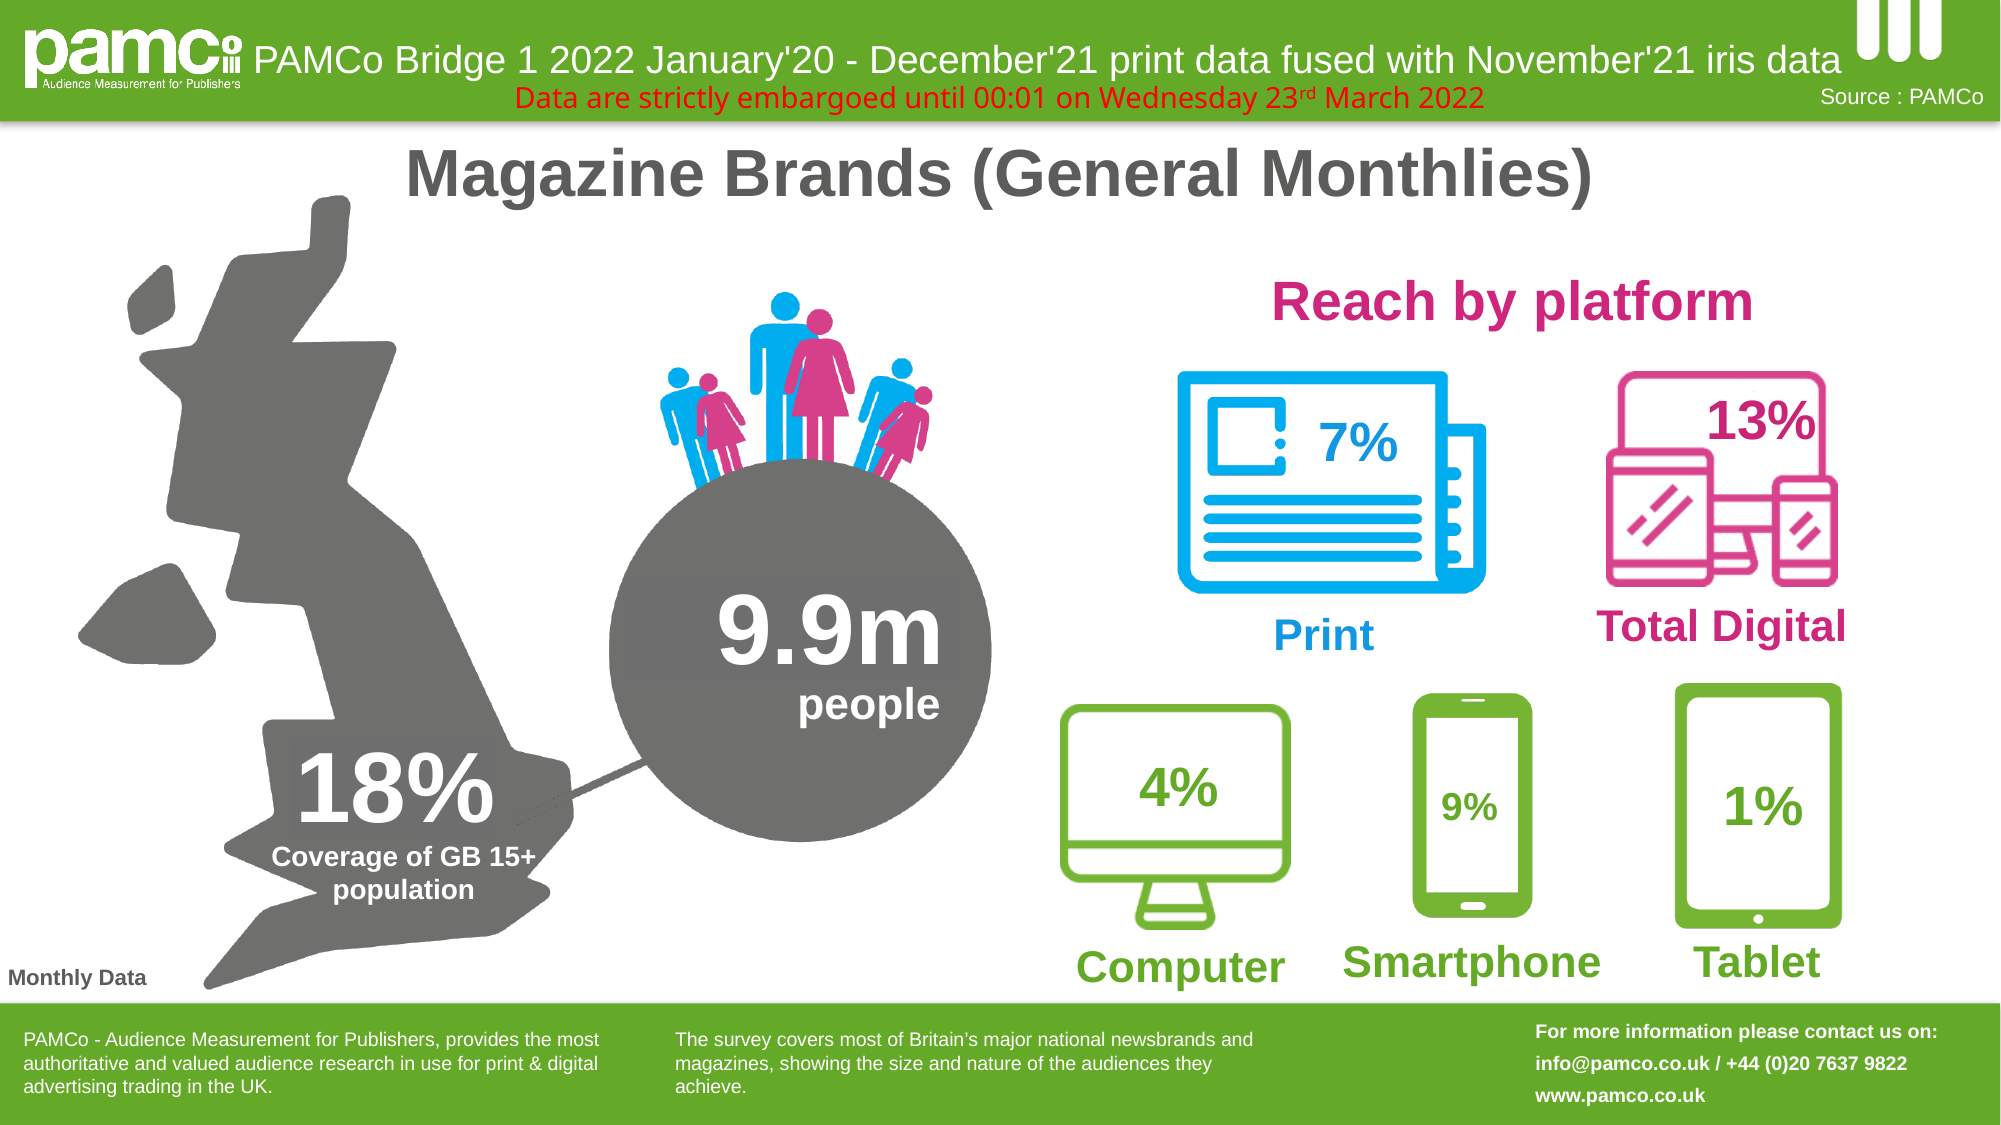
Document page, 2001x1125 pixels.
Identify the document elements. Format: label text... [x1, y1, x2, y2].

picture [23, 26, 243, 90]
picture [1654, 655, 1862, 950]
picture [1380, 644, 1565, 944]
text_box Magazine Brands (General Monthlies) [0, 122, 2000, 218]
picture [1142, 326, 1521, 636]
picture [55, 218, 1011, 1017]
picture [1606, 371, 1838, 587]
picture [1282, 624, 1295, 634]
picture [1341, 631, 1350, 636]
picture [1850, 0, 1944, 108]
picture [1060, 704, 1291, 930]
